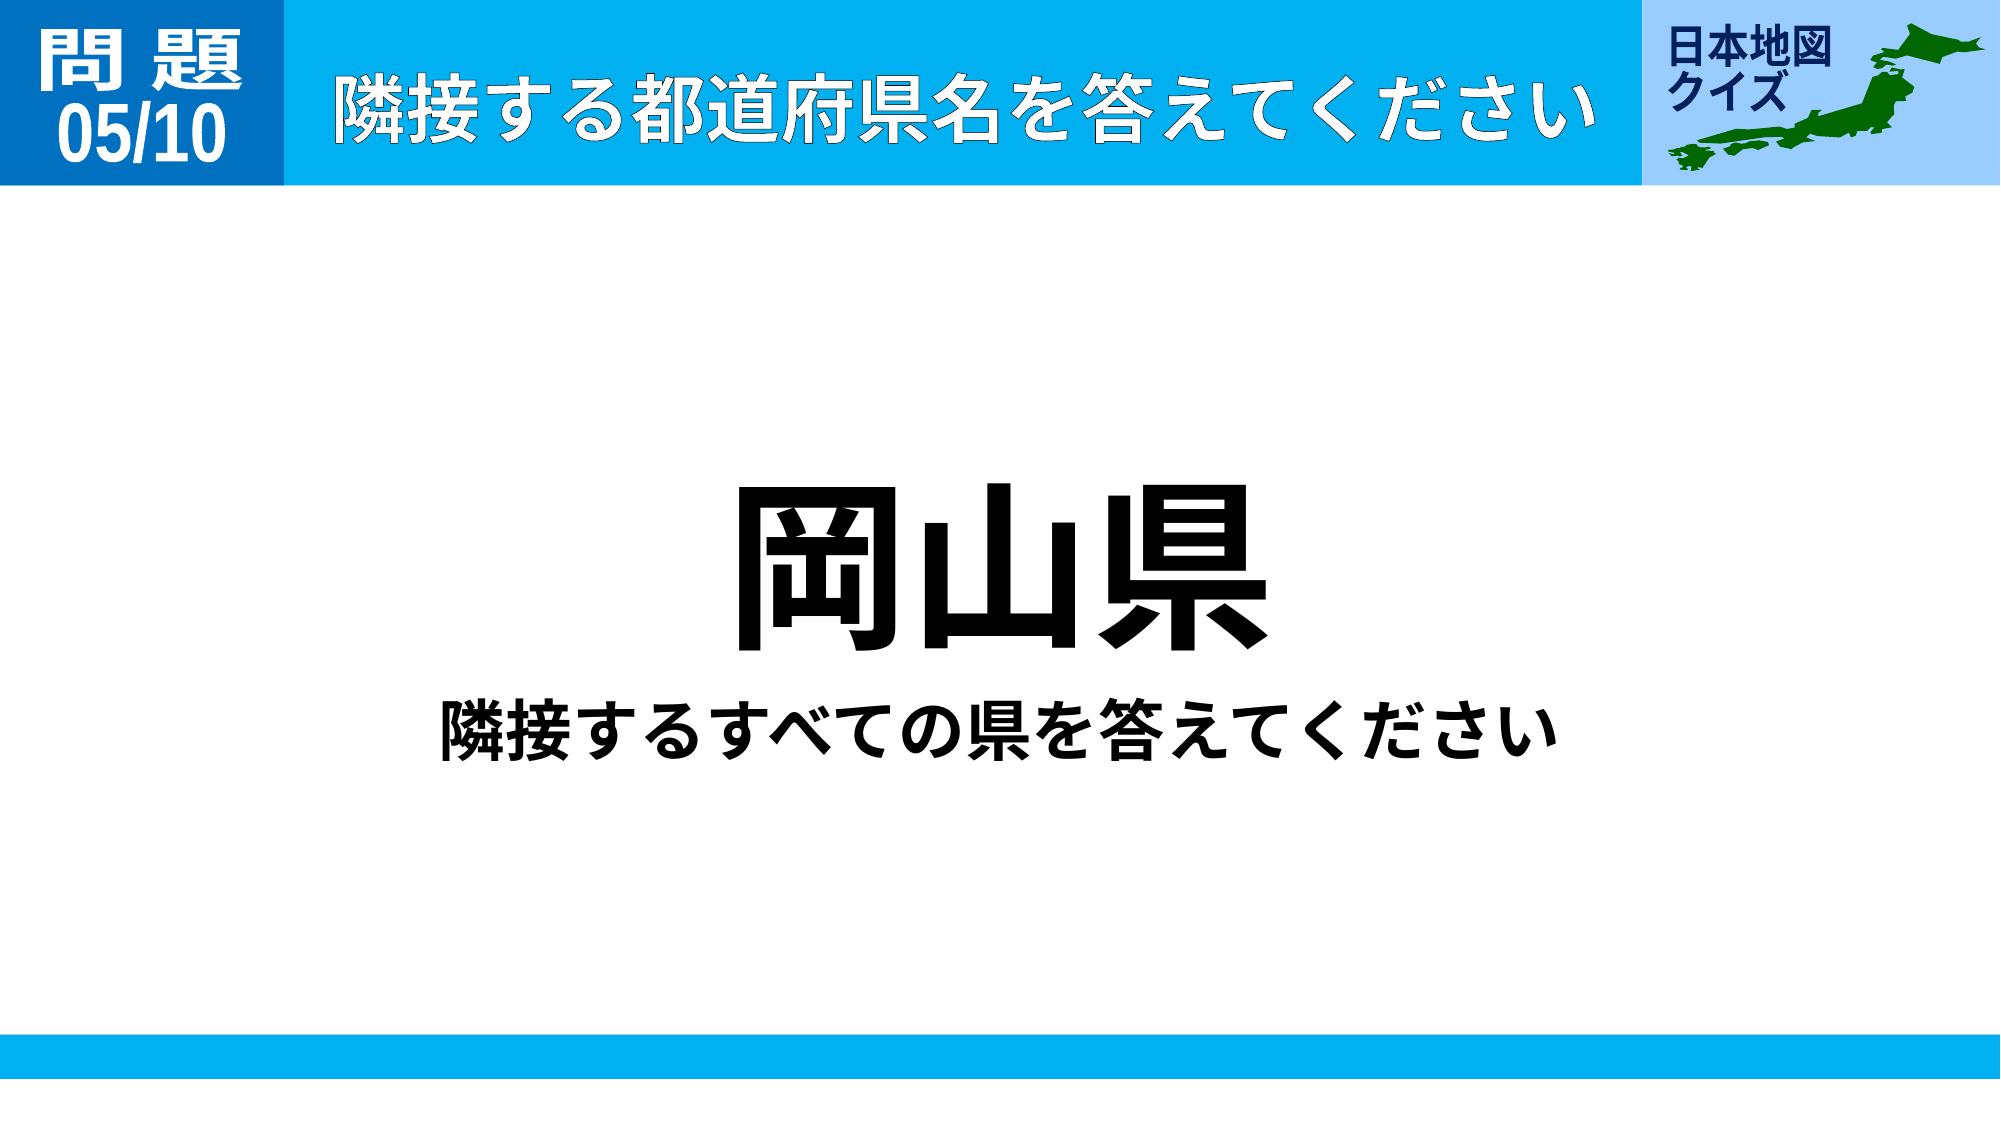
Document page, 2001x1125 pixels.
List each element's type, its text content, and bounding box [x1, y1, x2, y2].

text_box 岡山県 [710, 443, 1290, 679]
text_box [0, 1034, 2000, 1079]
text_box 隣接するすべての県を答えてください [424, 681, 1576, 776]
